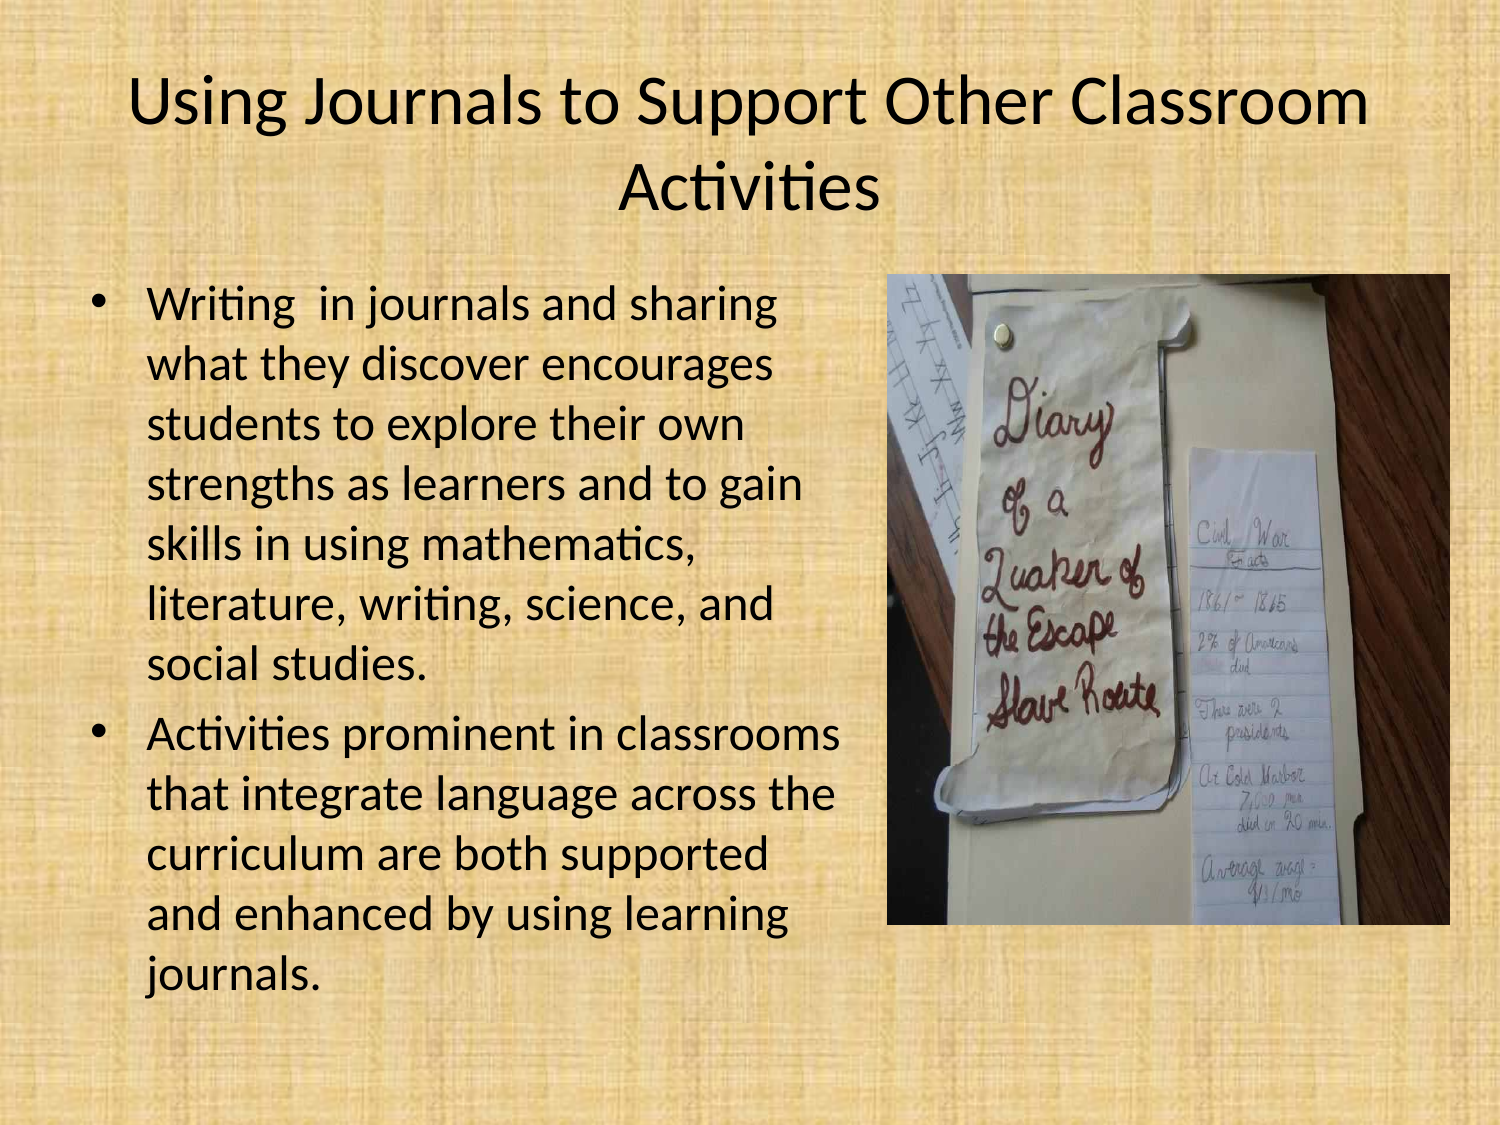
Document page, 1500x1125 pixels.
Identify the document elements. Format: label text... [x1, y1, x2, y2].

picture [0, 0, 1500, 1125]
list Writing in journals and sharing what they discover encourages students to explore their own strengths as learners and to gain skills in using mathematics, literature, writing, science, and social studies. Activities prominent in classrooms that integrate language across the curriculum are both supported and enhanced by using learning journals. [75, 262, 863, 1005]
title Using Journals to Support Other Classroom Activities [75, 45, 1425, 233]
